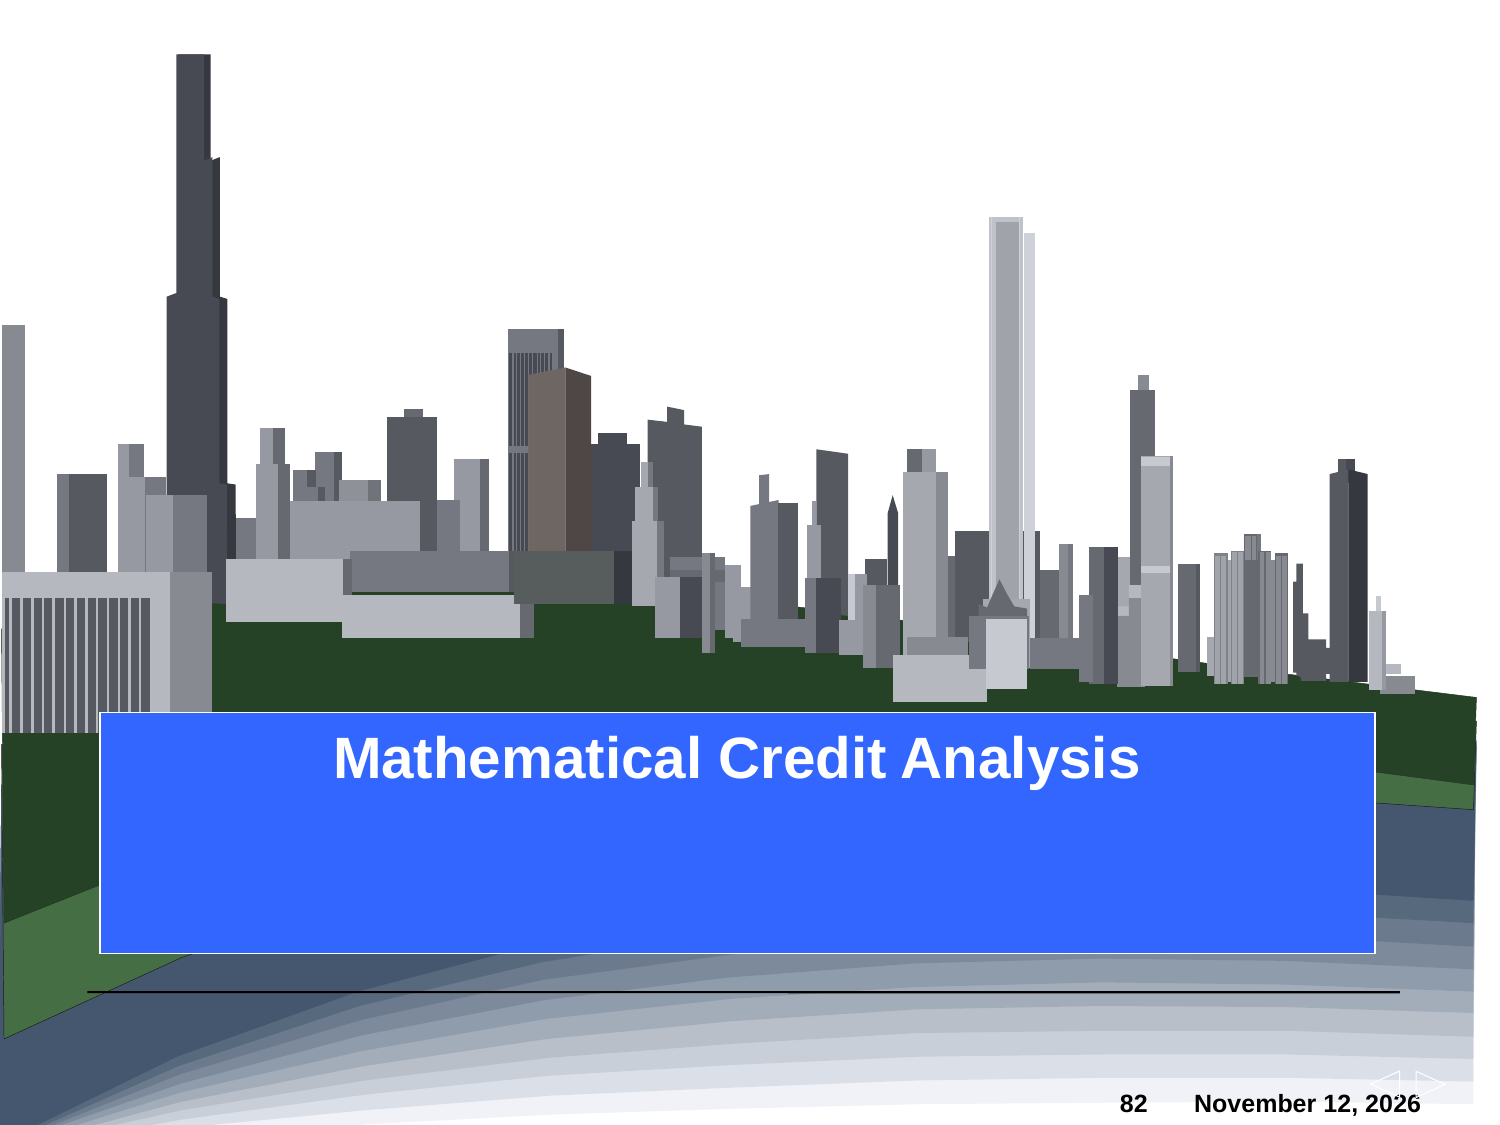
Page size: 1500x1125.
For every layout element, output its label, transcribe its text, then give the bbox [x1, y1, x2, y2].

title Mathematical Credit Analysis [99, 712, 1376, 954]
